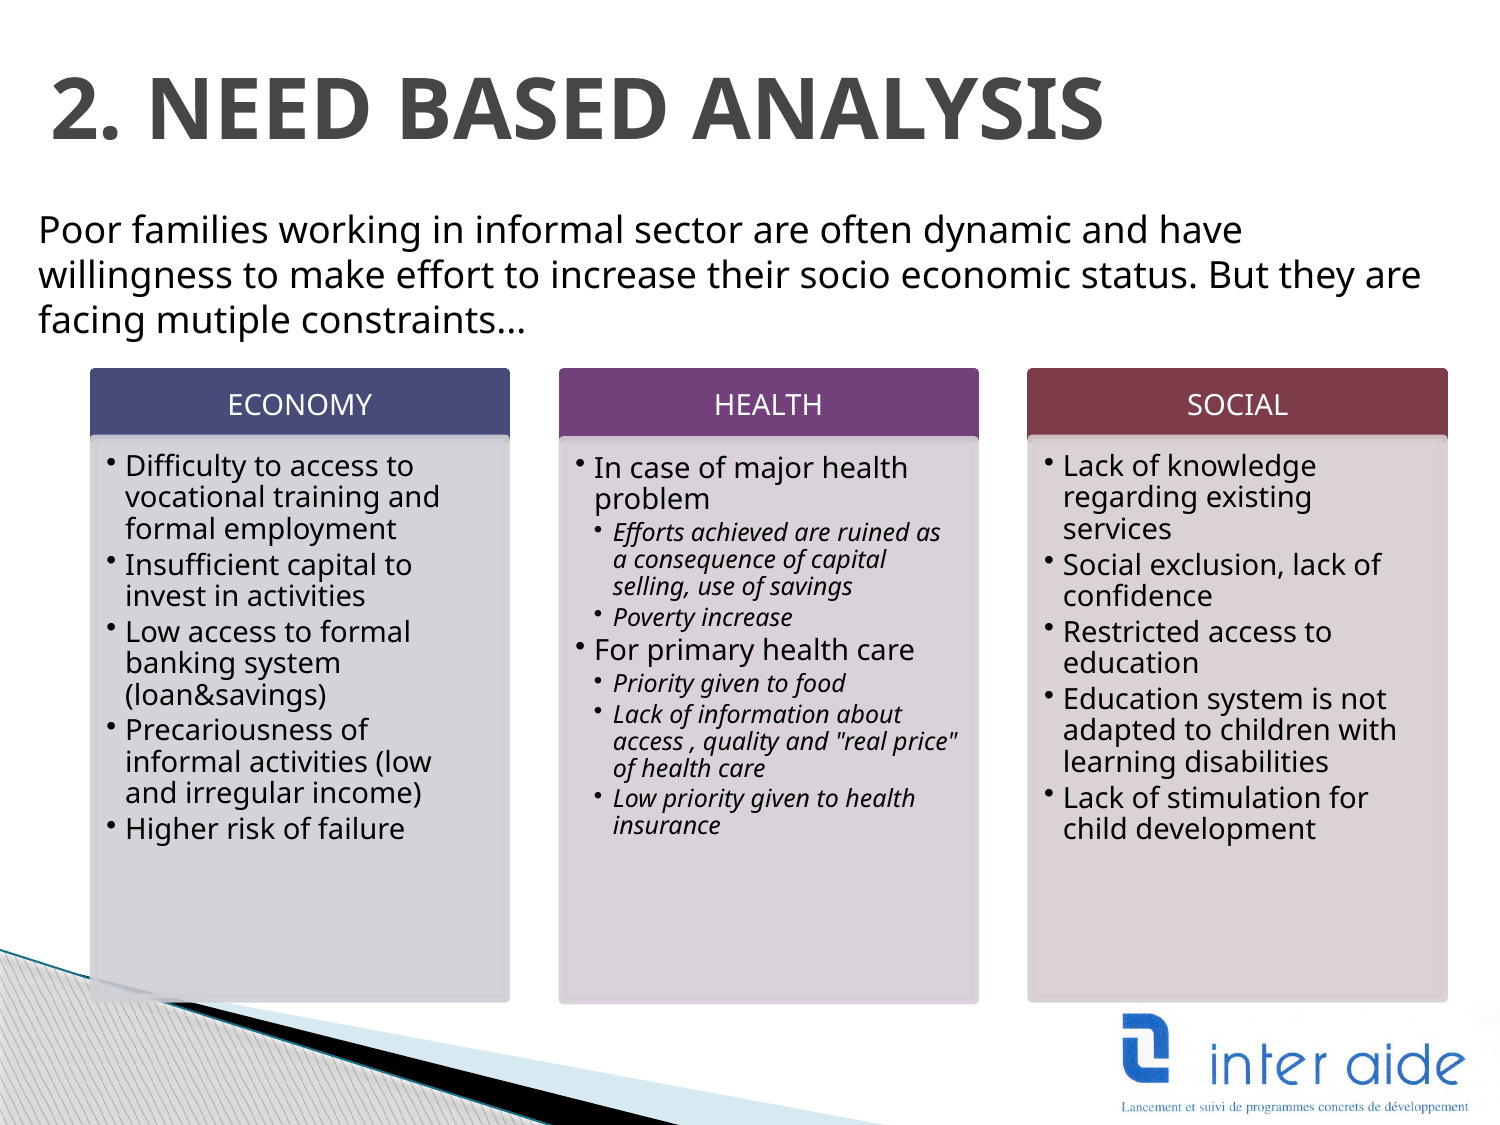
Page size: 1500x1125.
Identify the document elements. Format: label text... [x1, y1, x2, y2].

picture [1119, 1004, 1500, 1114]
title 2. NEED BASED ANALYSIS [35, 11, 1386, 199]
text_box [93, 362, 1444, 1008]
text_box Poor families working in informal sector are often dynamic and have willingness to make effort to increase their socio economic status. But they are facing mutiple constraints... [23, 199, 1454, 349]
